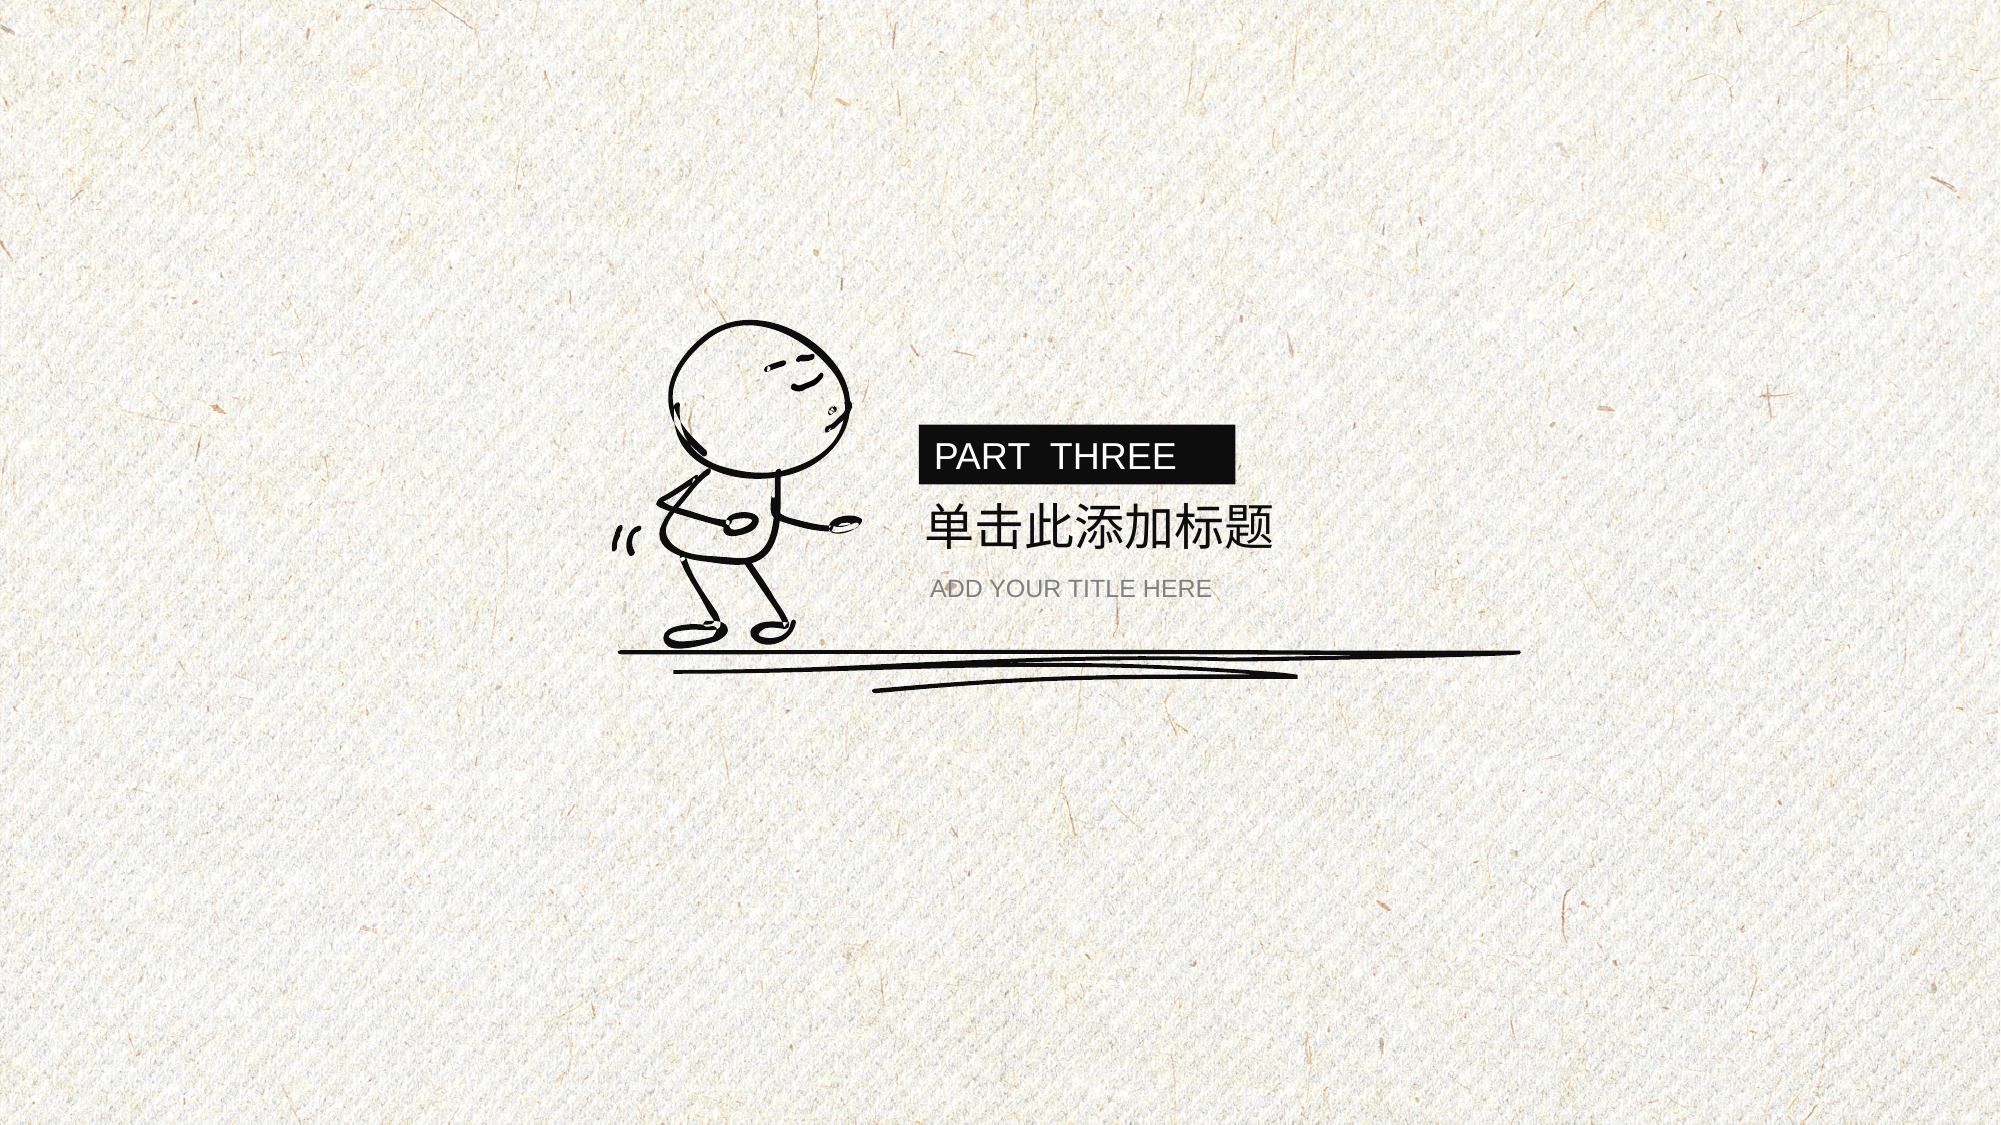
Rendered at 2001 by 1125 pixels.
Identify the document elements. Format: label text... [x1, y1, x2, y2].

text_box [673, 649, 1521, 694]
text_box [611, 300, 869, 655]
text_box PART THREE [918, 424, 1236, 485]
picture [0, 0, 2001, 1125]
text_box ADD YOUR TITLE HERE [919, 566, 1309, 608]
text_box 单击此添加标题 [913, 489, 1287, 561]
